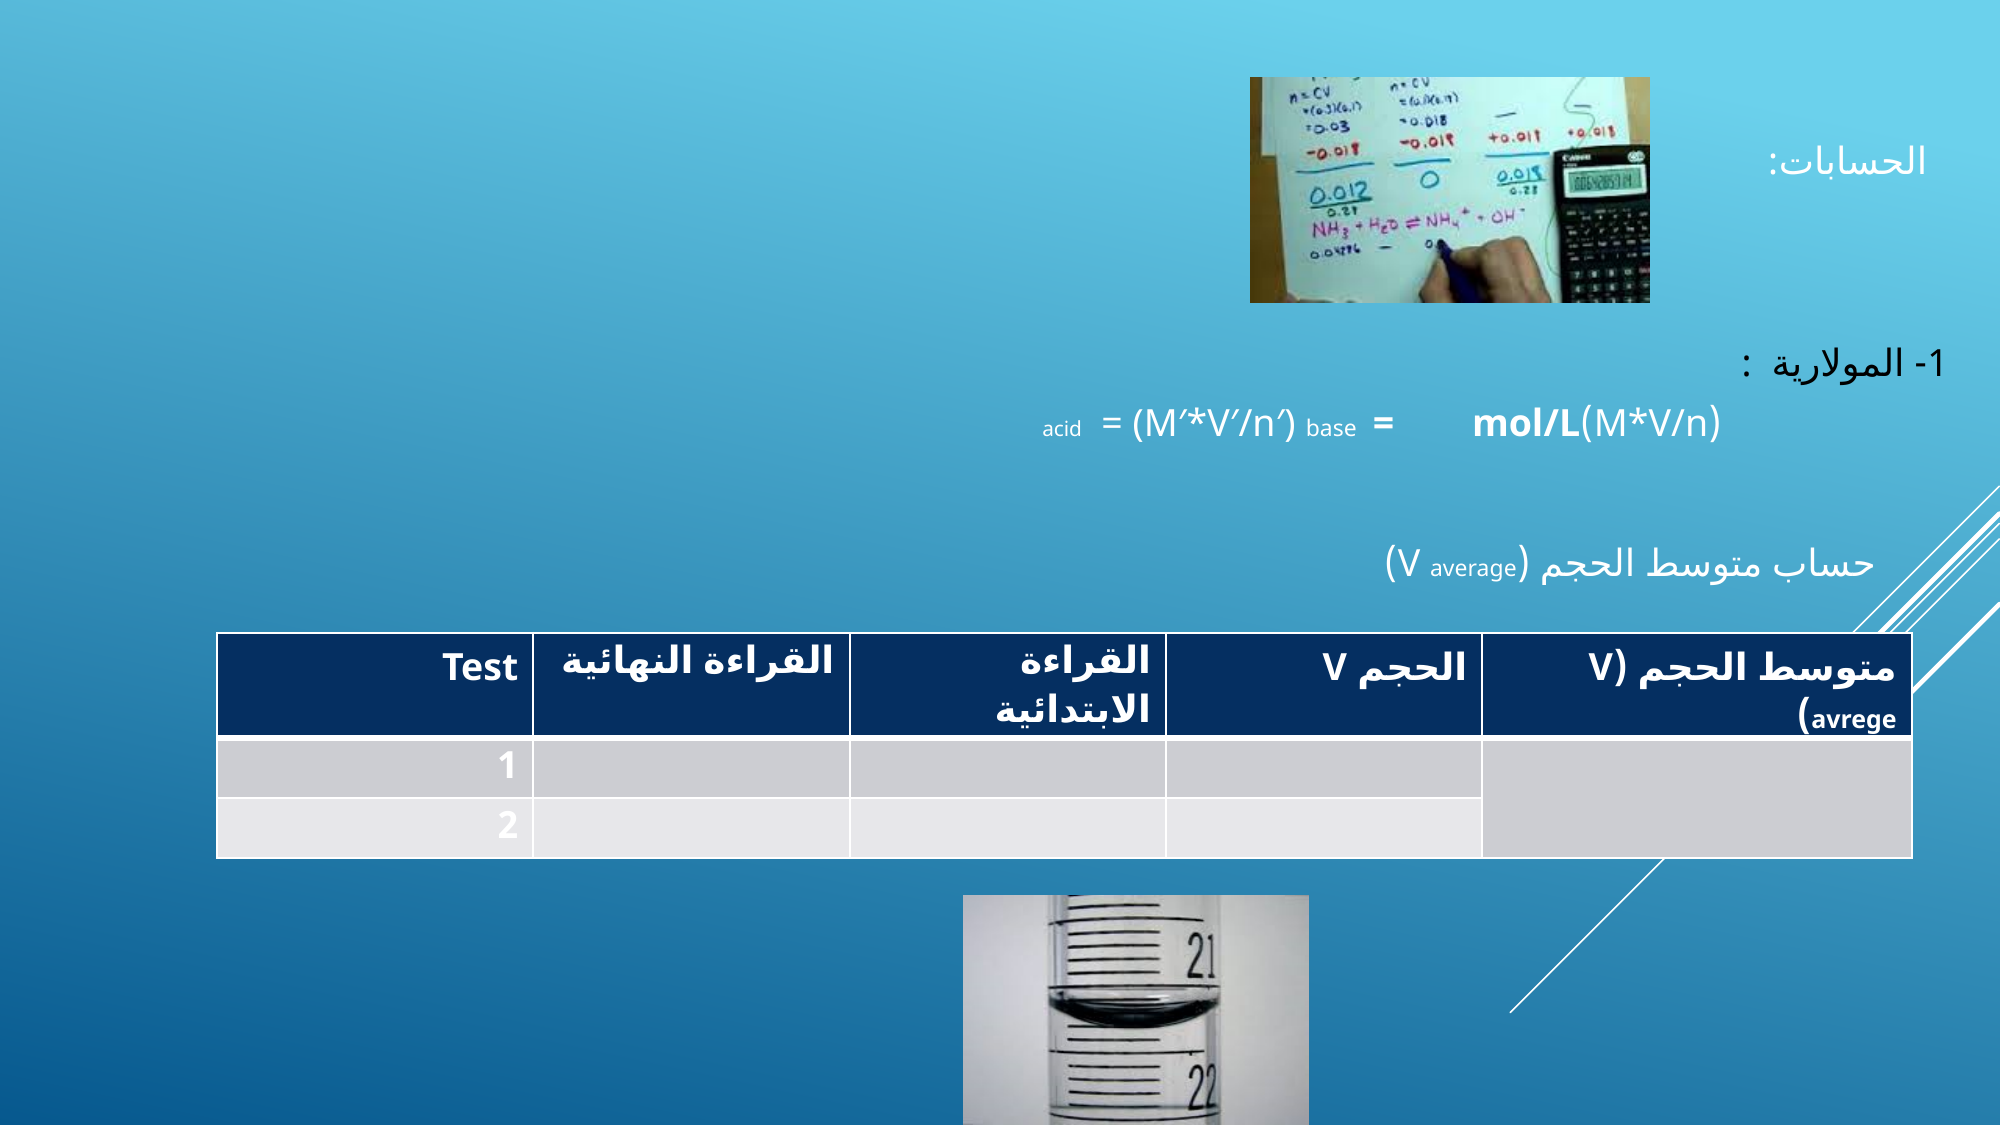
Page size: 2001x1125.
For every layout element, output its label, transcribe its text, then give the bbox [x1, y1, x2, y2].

table_cell [1167, 741, 1481, 797]
table_cell [534, 799, 849, 857]
table_cell 2 [218, 799, 532, 857]
text_box (M*V/n)acid = (M′*V′/n′) base = mol/L [821, 392, 1942, 452]
table_header متوسط الحجم (V avrege) [1483, 634, 1911, 735]
table_header الحجم V [1167, 634, 1481, 735]
table_header القراءة النهائية [534, 634, 849, 735]
table_cell [1483, 741, 1911, 857]
table_header القراءة الابتدائية [851, 634, 1165, 735]
table_cell [851, 741, 1165, 797]
table_cell [1167, 799, 1481, 857]
table_cell [534, 741, 849, 797]
table_cell [851, 799, 1165, 857]
picture [1249, 77, 1651, 303]
table_cell 1 [218, 741, 532, 797]
text_box 1- المولارية : [1712, 331, 1963, 392]
table_header Test [218, 634, 532, 735]
text_box الحسابات: [1651, 129, 1942, 189]
picture [963, 895, 1309, 1125]
text_box حساب متوسط الحجم (V average) [1064, 531, 1901, 592]
